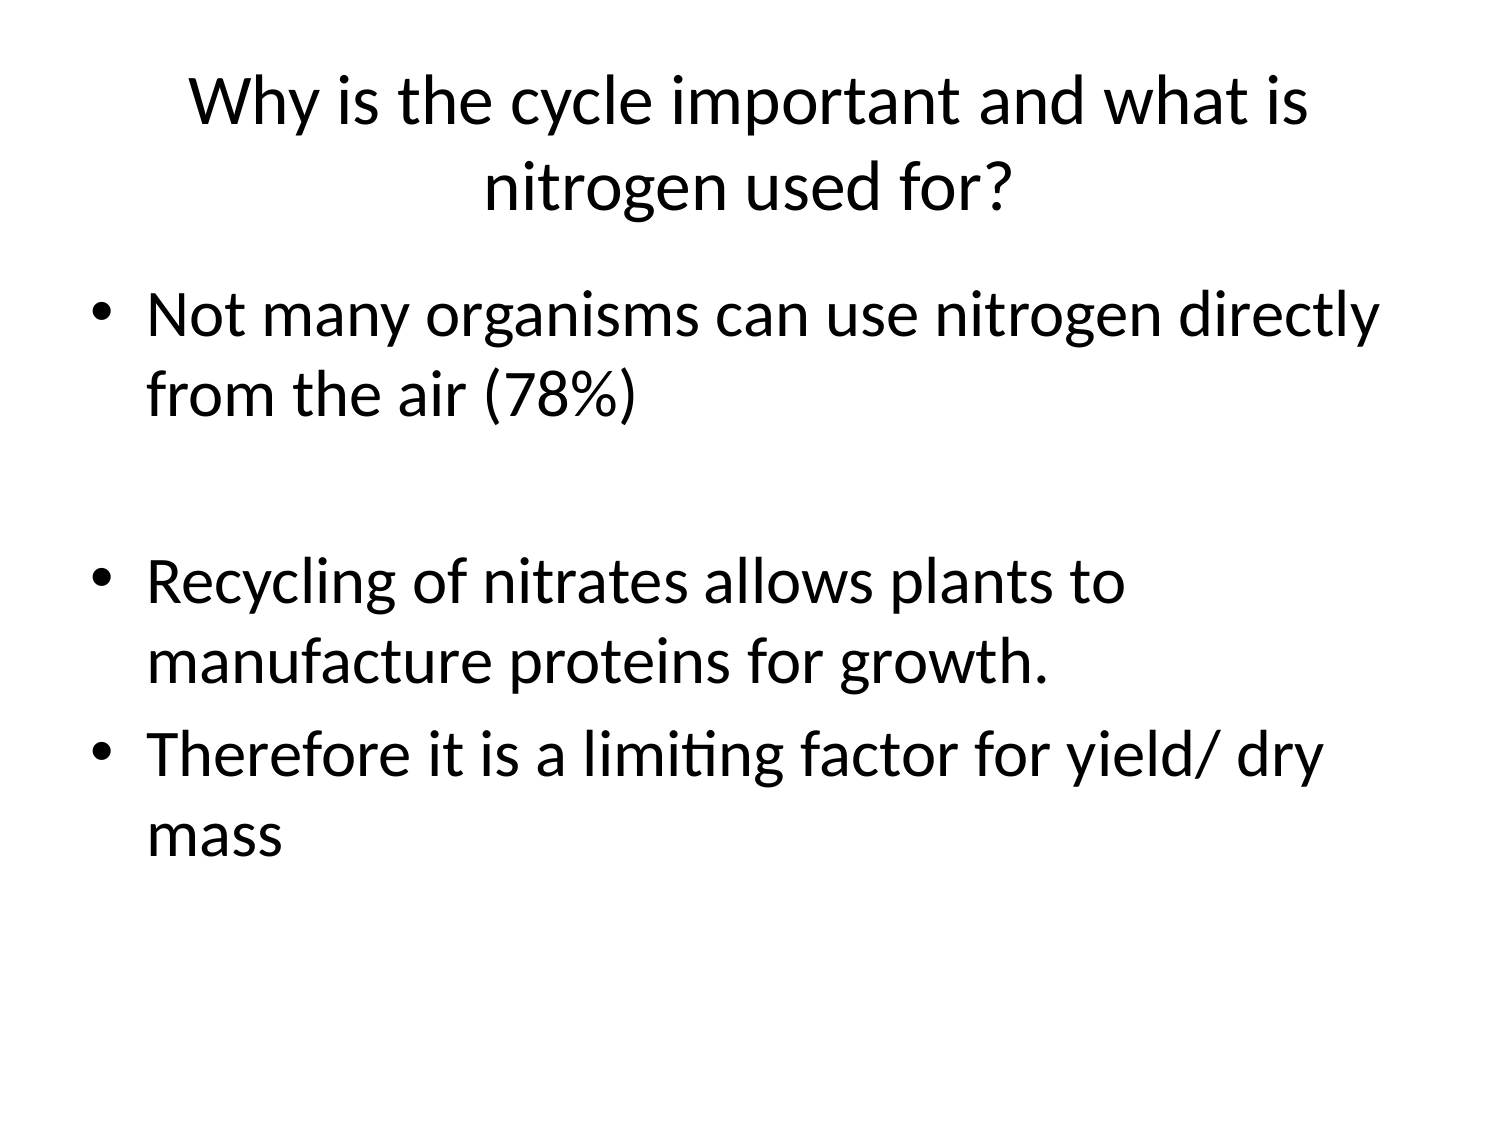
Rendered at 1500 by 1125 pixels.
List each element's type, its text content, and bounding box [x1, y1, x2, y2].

list Not many organisms can use nitrogen directly from the air (78%) Recycling of nitrates allows plants to manufacture proteins for growth. Therefore it is a limiting factor for yield/ dry mass [75, 262, 1425, 1005]
title Why is the cycle important and what is nitrogen used for? [75, 45, 1425, 233]
